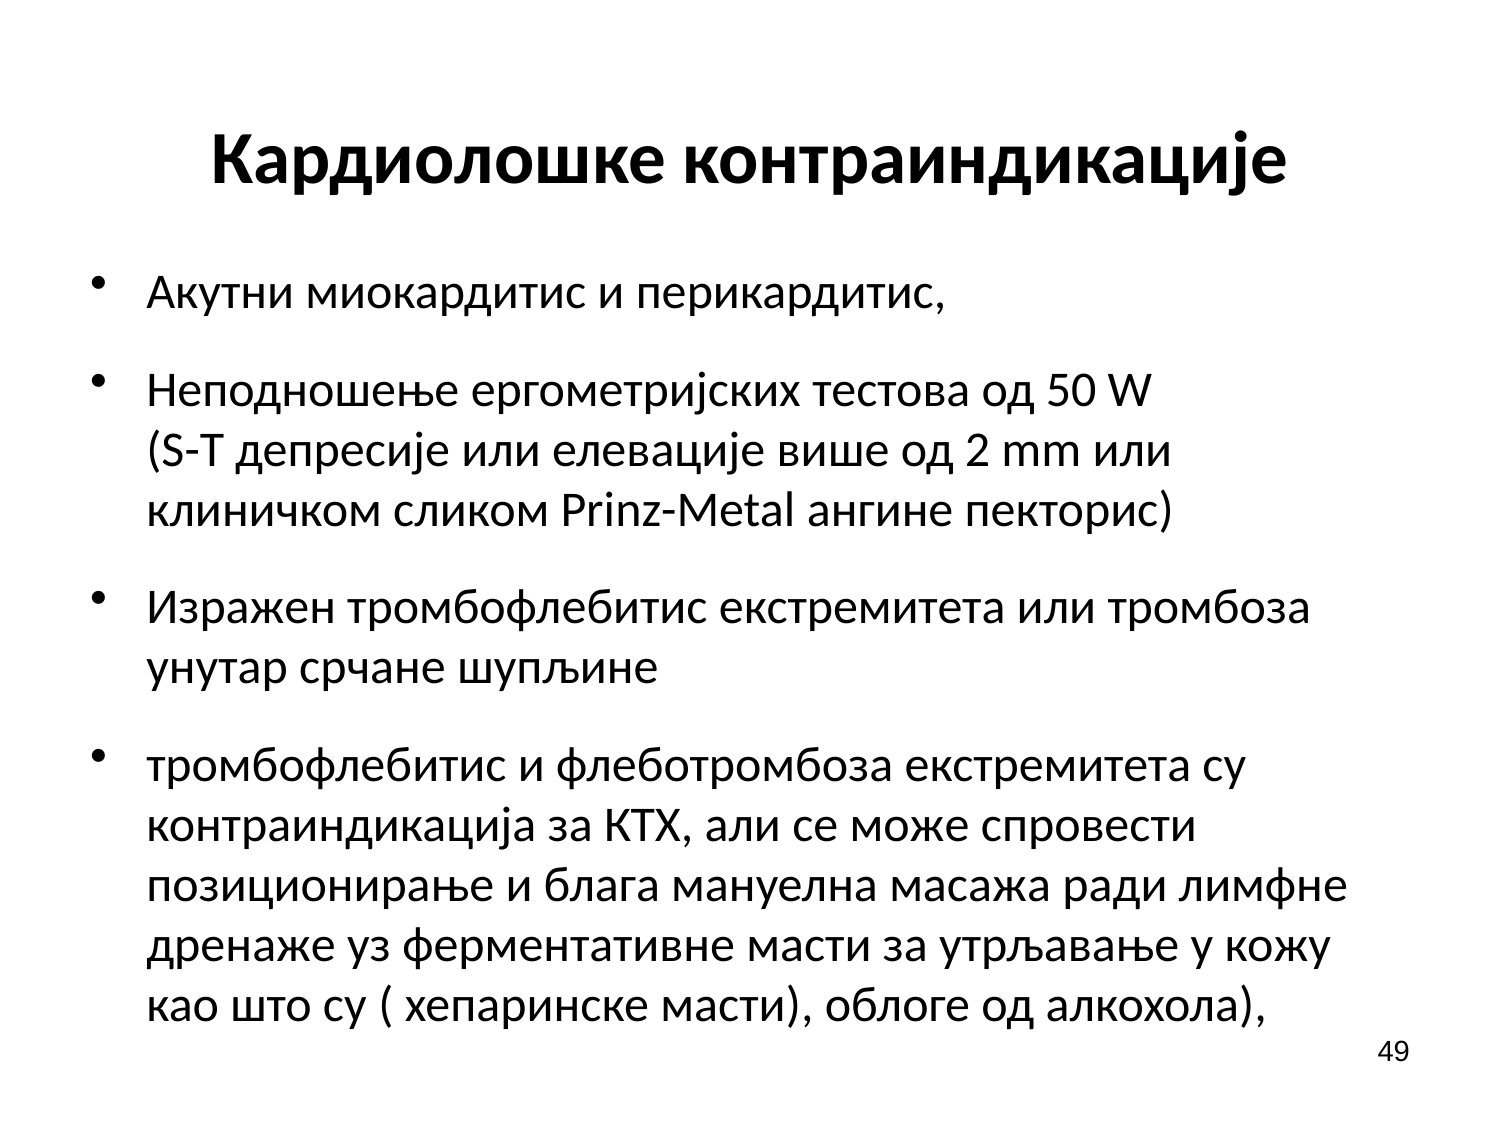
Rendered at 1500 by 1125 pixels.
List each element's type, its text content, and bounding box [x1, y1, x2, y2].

list Aкутни миокардитис и перикардитис, Неподношење ергометријских тестова од 50 W (S-Т депресије или елевације више од 2 mm или клиничком сликом Prinz-Metal ангине пекторис) Изражен тромбофлебитис екстремитета или тромбоза унутар срчане шупљине тромбофлебитис и флеботромбоза екстремитета су контраиндикација за КТХ, али се може спровести позиционирање и блага мануелна масажа ради лимфне дренаже уз ферментативне масти за утрљавање у кожу као што су ( хепаринске масти), облоге од алкохола), [75, 243, 1425, 1047]
title Кардиолошке контраиндикације [41, 19, 1459, 207]
slide_number 49 [1074, 1024, 1425, 1103]
